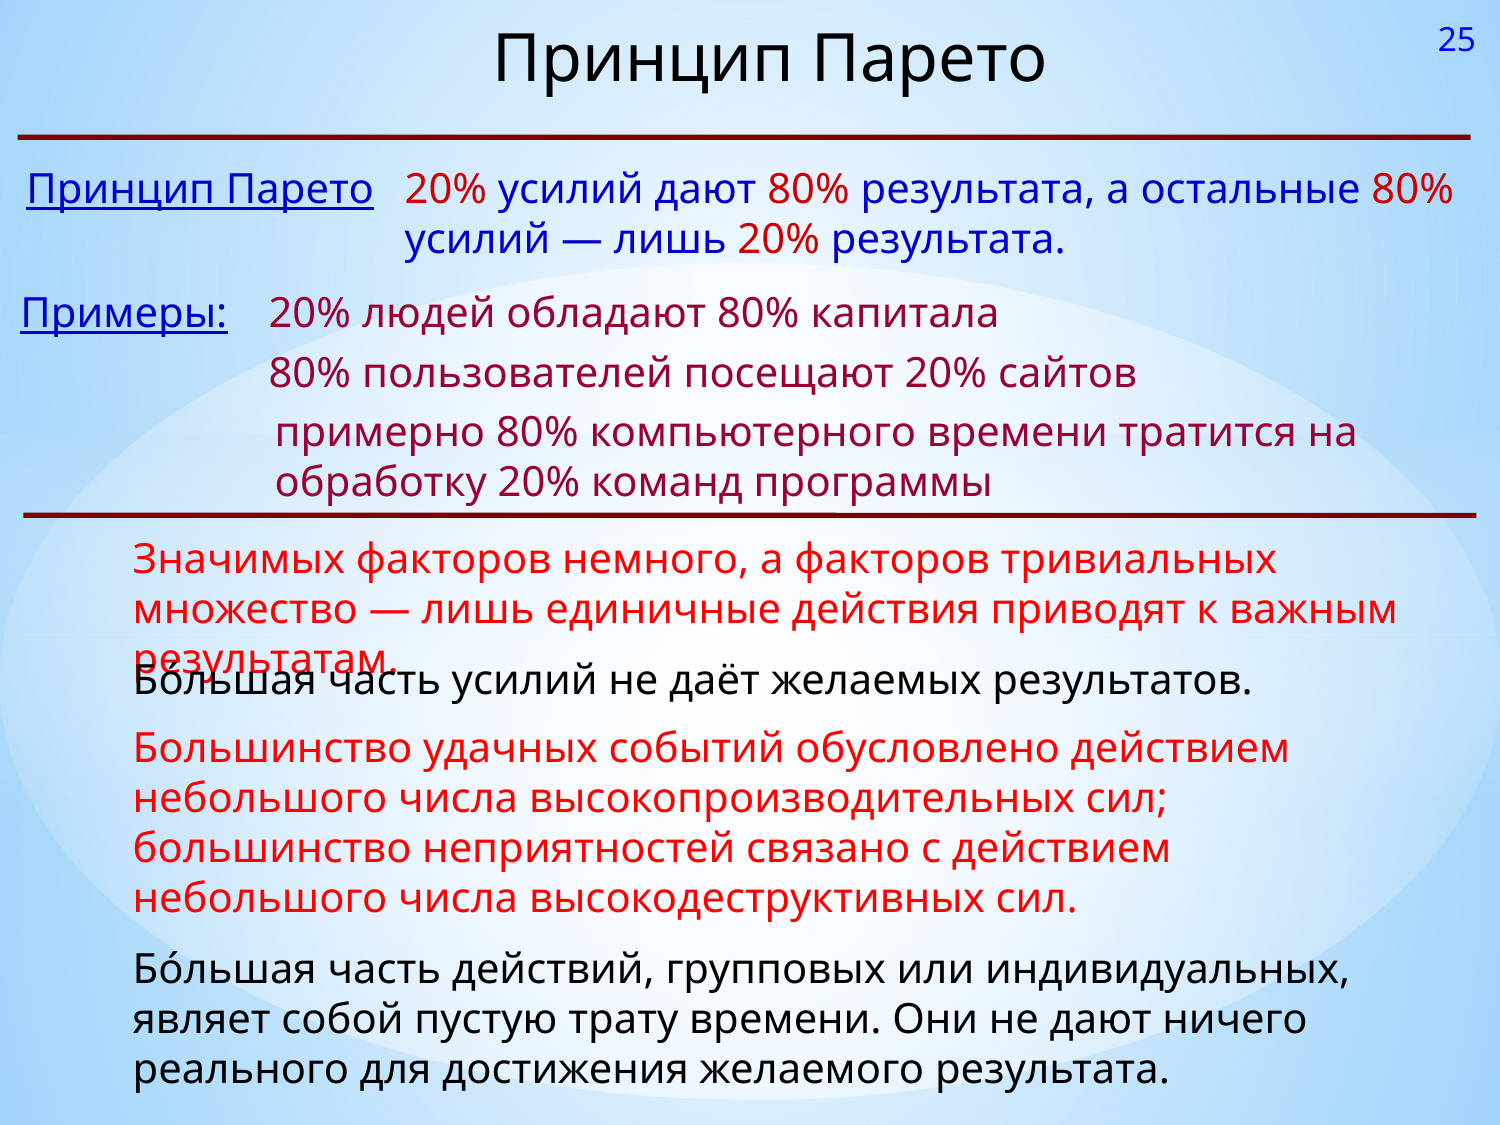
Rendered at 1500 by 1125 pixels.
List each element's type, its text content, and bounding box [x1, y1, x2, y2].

text_box примерно 80% компьютерного времени тратится на обработку 20% команд программы [259, 397, 1459, 512]
text_box Принцип Парето [11, 154, 408, 220]
text_box Большинство удачных событий обусловлено действием небольшого числа высокопроизводительных сил; большинство неприятностей связано с действием небольшого числа высокодеструктивных сил. [117, 713, 1442, 929]
text_box 20% усилий дают 80% результата, а остальные 80% усилий — лишь 20% результата. [389, 154, 1471, 270]
text_box 25 [1423, 11, 1491, 66]
text_box Значимых факторов немного, а факторов тривиальных множество — лишь единичные действия приводят к важным результатам. [117, 524, 1465, 689]
text_box 20% людей обладают 80% капитала [266, 278, 1335, 338]
text_box Бо́льшая часть действий, групповых или индивидуальных, являет собой пустую трату времени. Они не дают ничего реального для достижения желаемого результата. [117, 934, 1453, 1100]
text_box Примеры: [5, 278, 266, 344]
text_box 80% пользователей посещают 20% сайтов [253, 338, 1335, 403]
text_box Бо́льшая часть усилий не даёт желаемых результатов. [117, 645, 1394, 711]
text_box Принцип Парето [477, 7, 1064, 102]
